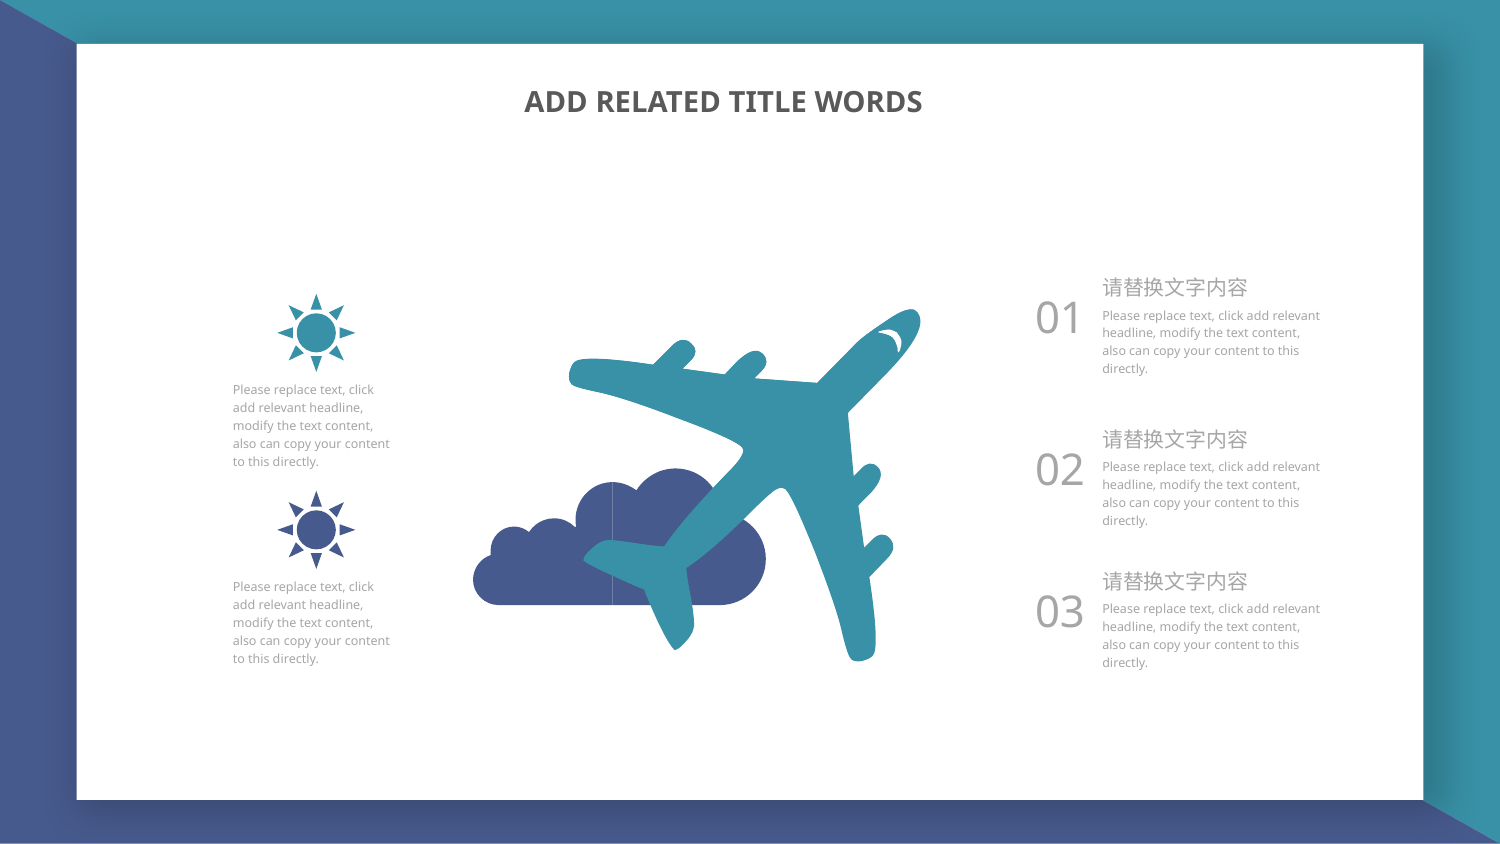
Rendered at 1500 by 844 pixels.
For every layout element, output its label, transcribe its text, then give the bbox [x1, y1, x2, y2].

text_box Please replace text, click add relevant headline, modify the text content, also can copy your content to this directly. [232, 575, 400, 666]
text_box 03 [1035, 573, 1086, 637]
text_box [275, 488, 358, 572]
text_box Please replace text, click add relevant headline, modify the text content, also can copy your content to this directly. [232, 378, 400, 469]
text_box 02 [1035, 431, 1086, 495]
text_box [568, 306, 928, 663]
text_box Please replace text, click add relevant headline, modify the text content, also can copy your content to this directly. [1102, 456, 1321, 528]
text_box [275, 291, 358, 375]
text_box 请替换文字内容 [1102, 421, 1248, 452]
text_box Please replace text, click add relevant headline, modify the text content, also can copy your content to this directly. [1102, 304, 1321, 377]
text_box 请替换文字内容 [1102, 269, 1248, 300]
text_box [472, 468, 563, 606]
text_box Please replace text, click add relevant headline, modify the text content, also can copy your content to this directly. [1102, 598, 1321, 670]
text_box 请替换文字内容 [1102, 563, 1248, 594]
text_box 01 [1035, 279, 1086, 343]
